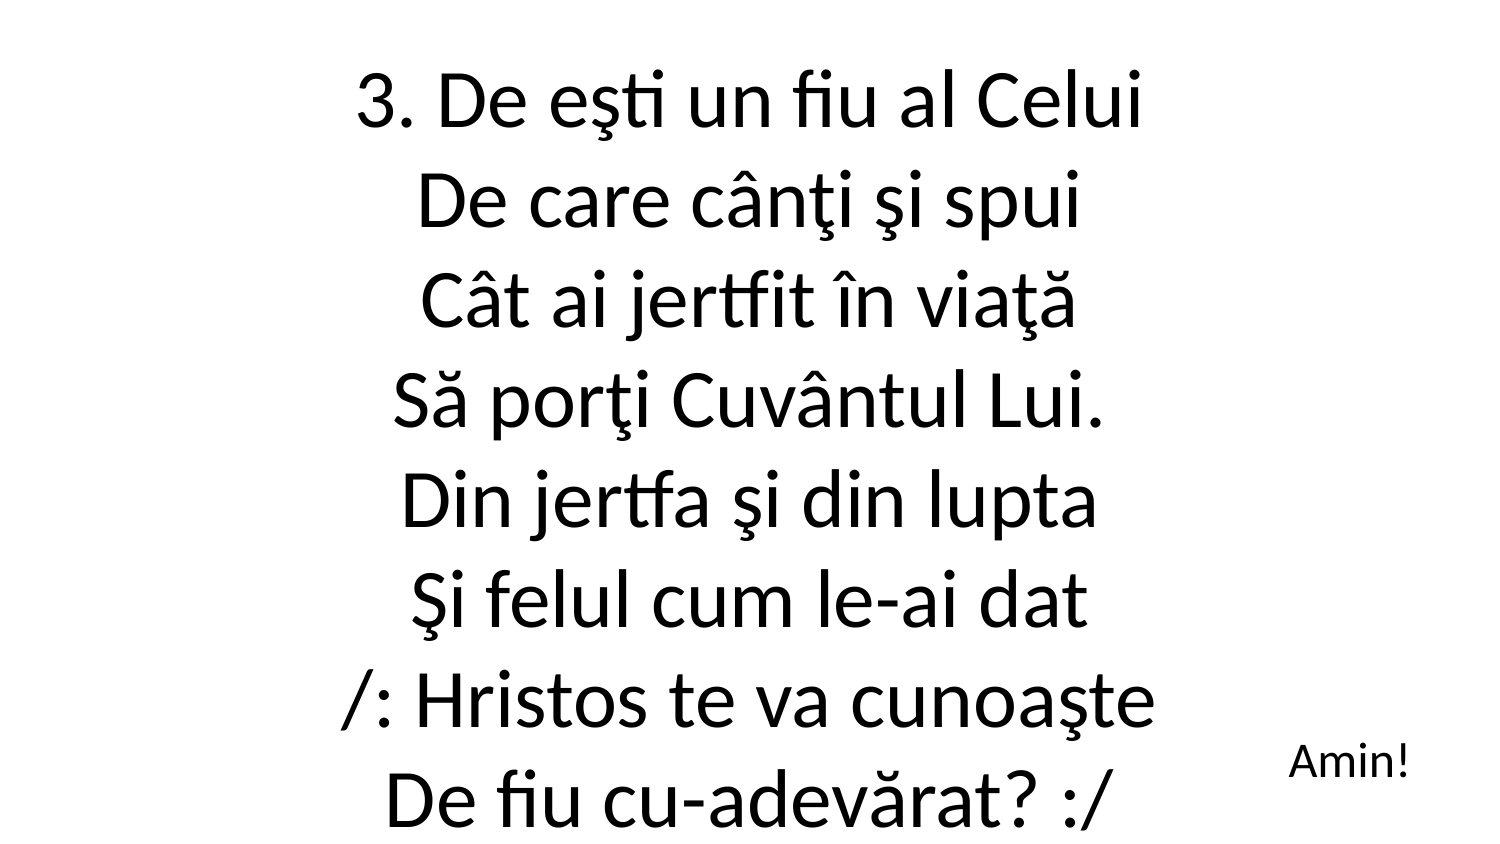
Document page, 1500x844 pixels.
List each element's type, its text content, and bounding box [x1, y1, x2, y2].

text_box Amin! [1273, 674, 1427, 795]
text_box 3. De eşti un fiu al Celui De care cânţi şi spui Cât ai jertfit în viaţă Să porţi Cuvântul Lui. Din jertfa şi din lupta Şi felul cum le-ai dat /: Hristos te va cunoaşte De fiu cu-adevărat? :/ [326, 0, 1174, 844]
